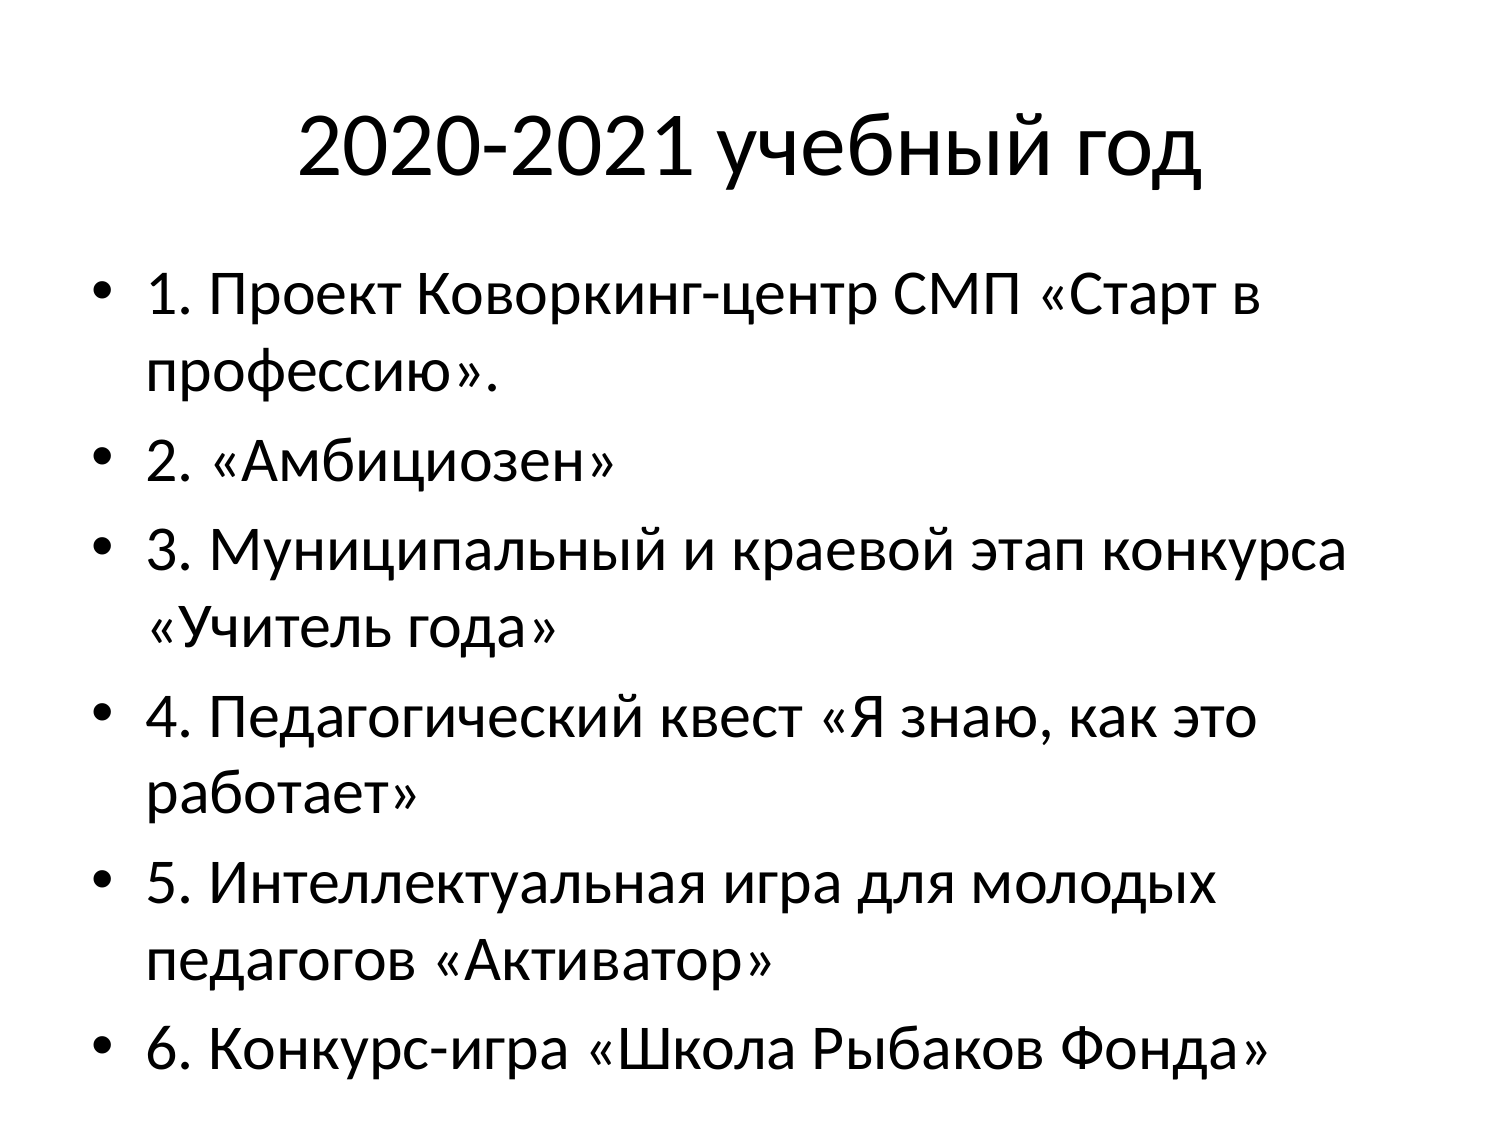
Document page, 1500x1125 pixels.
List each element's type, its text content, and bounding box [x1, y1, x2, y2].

title 2020-2021 учебный год [75, 45, 1425, 233]
list 1. Проект Коворкинг-центр СМП «Старт в профессию». 2. «Амбициозен» 3. Муниципальный и краевой этап конкурса «Учитель года» 4. Педагогический квест «Я знаю, как это работает» 5. Интеллектуальная игра для молодых педагогов «Активатор» 6. Конкурс-игра «Школа Рыбаков Фонда» [76, 243, 1447, 1094]
